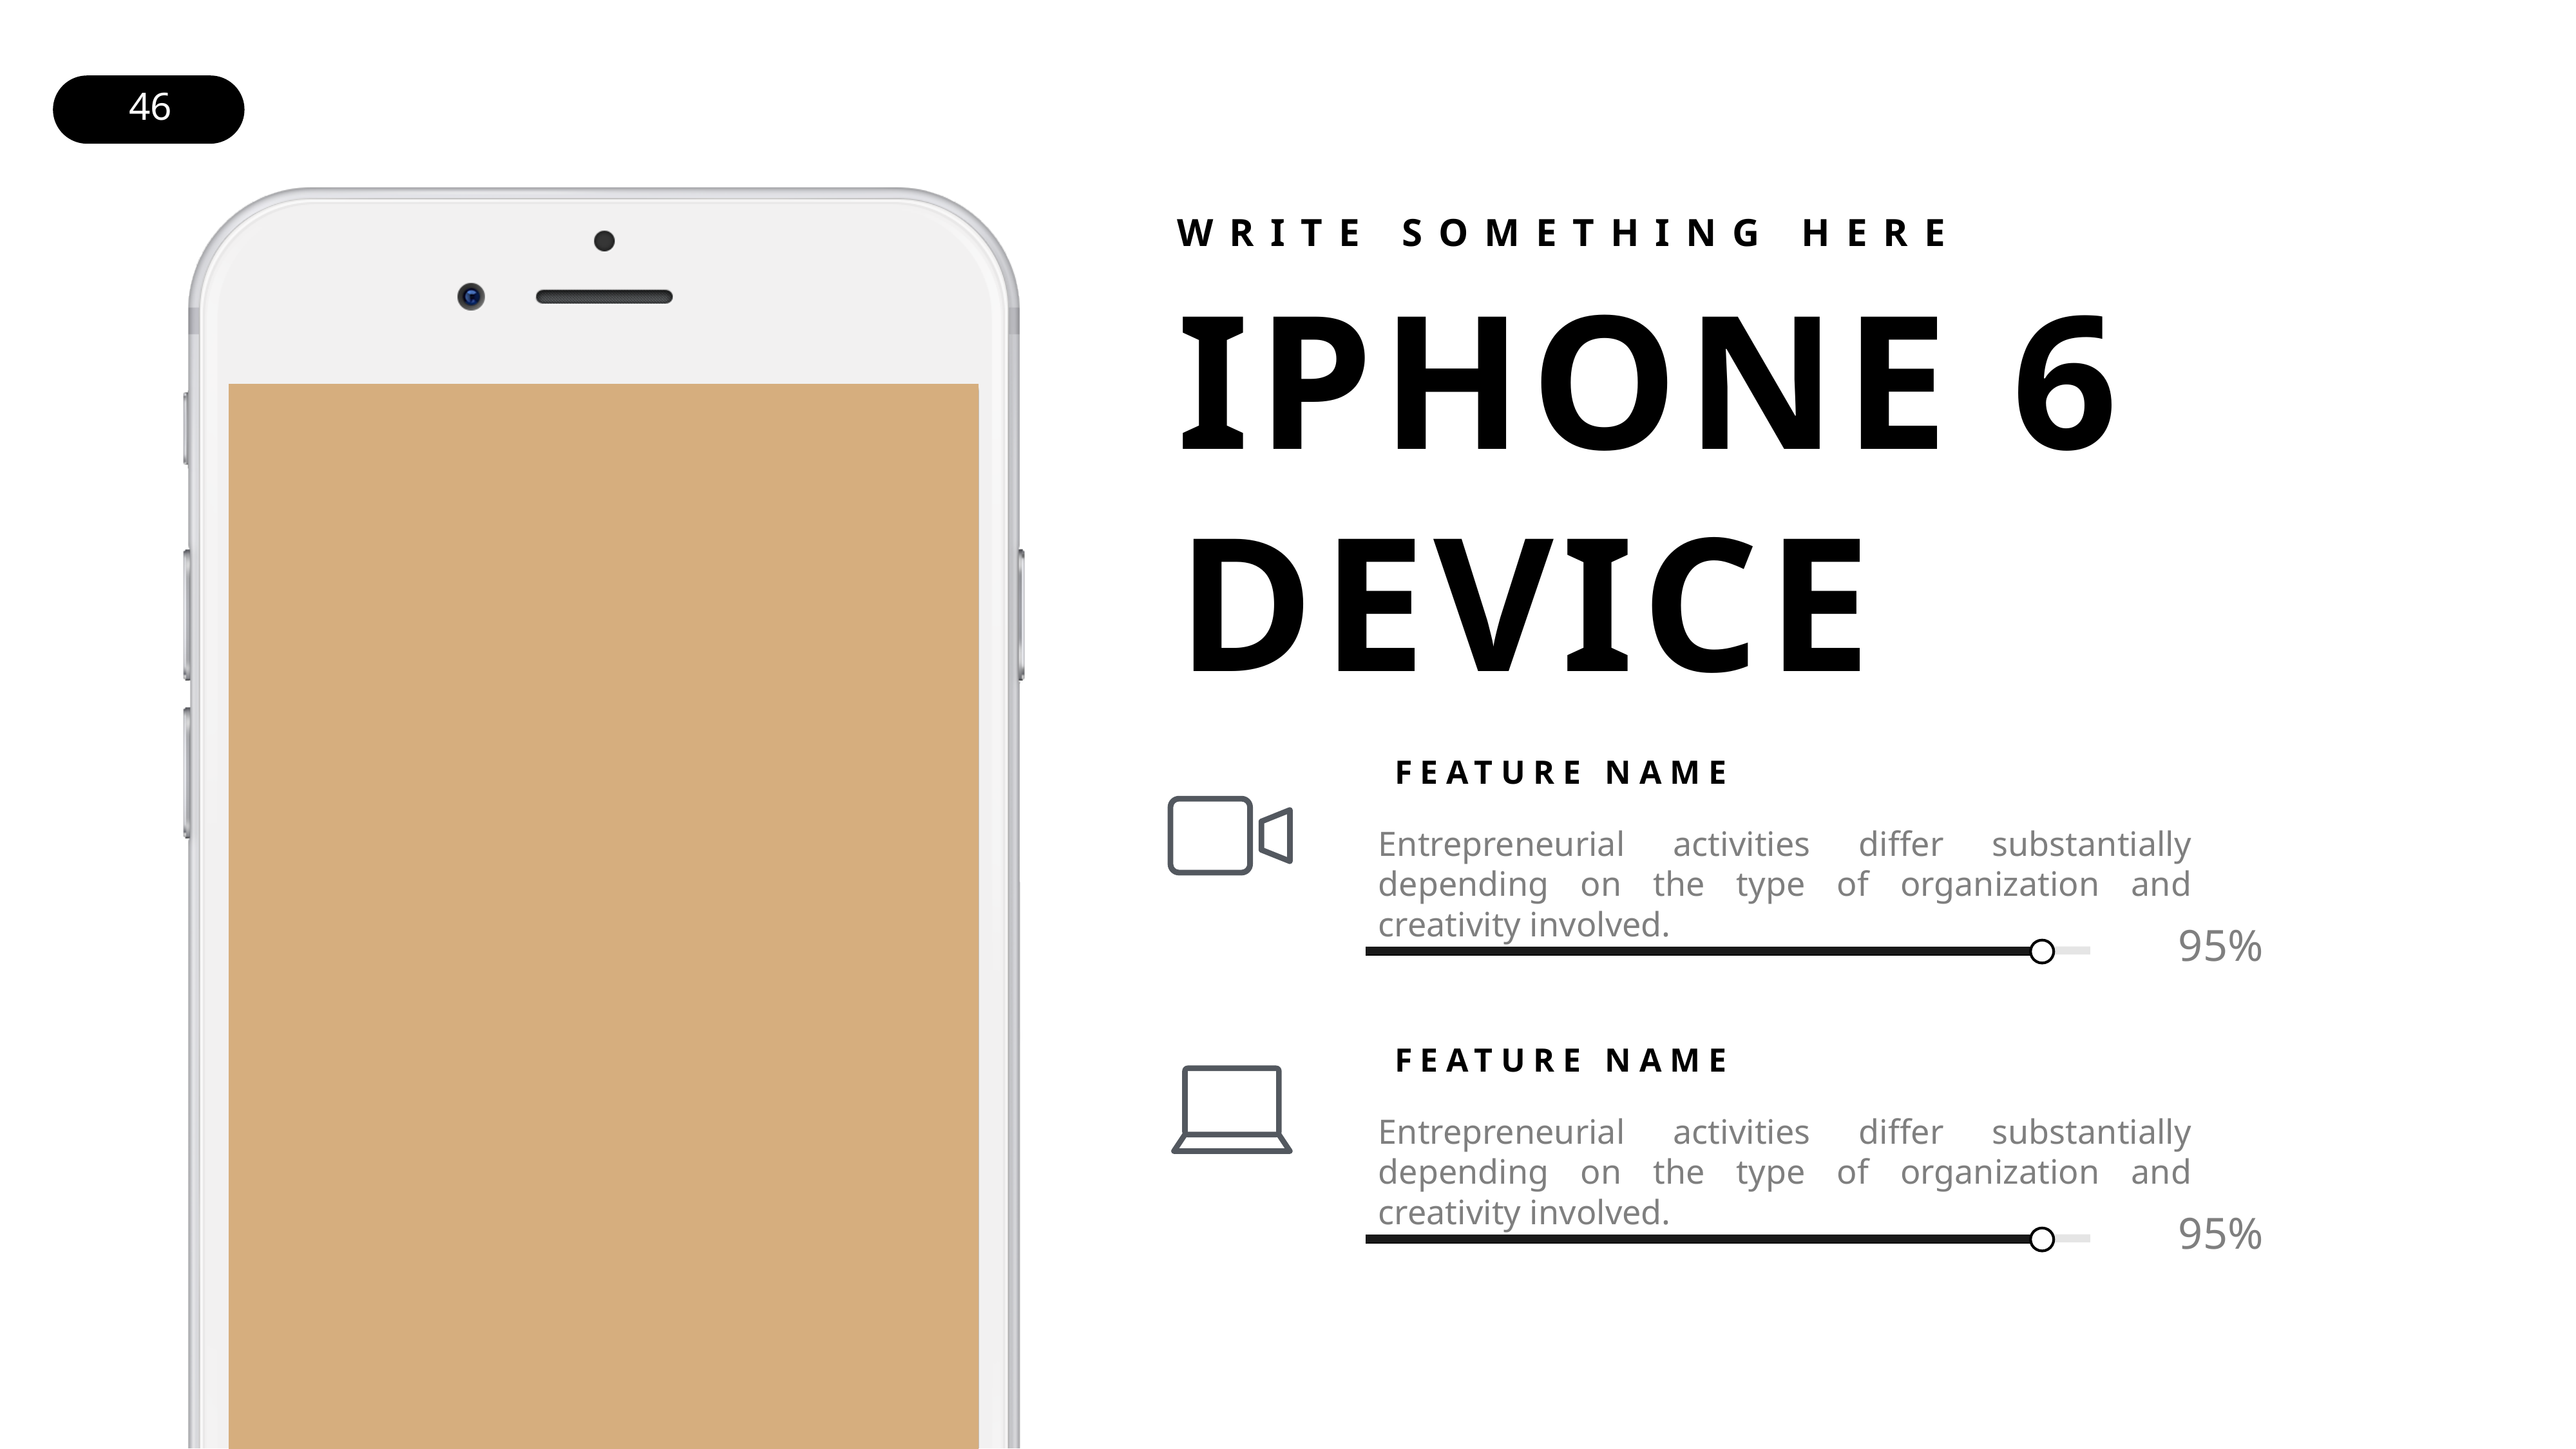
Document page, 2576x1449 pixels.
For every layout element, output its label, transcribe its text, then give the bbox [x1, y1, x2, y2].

text_box FEATURE NAME [1385, 747, 1737, 795]
text_box [1258, 807, 1293, 864]
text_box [1366, 940, 2090, 963]
text_box [1230, 795, 1254, 876]
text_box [1366, 1227, 2090, 1251]
text_box FEATURE NAME [1385, 1035, 1737, 1083]
text_box Entrepreneurial activities differ substantially depending on the type of organization and creativity involved. [1369, 817, 2202, 949]
text_box WRITE SOMETHING HERE [1230, 181, 2039, 259]
text_box 95% [2120, 1202, 2283, 1267]
picture [0, 78, 1230, 1449]
text_box IPHONE 6 DEVICE [1230, 259, 2283, 714]
text_box [1230, 1065, 1293, 1154]
text_box Entrepreneurial activities differ substantially depending on the type of organization and creativity involved. [1369, 1106, 2202, 1236]
text_box 95% [2120, 914, 2283, 980]
